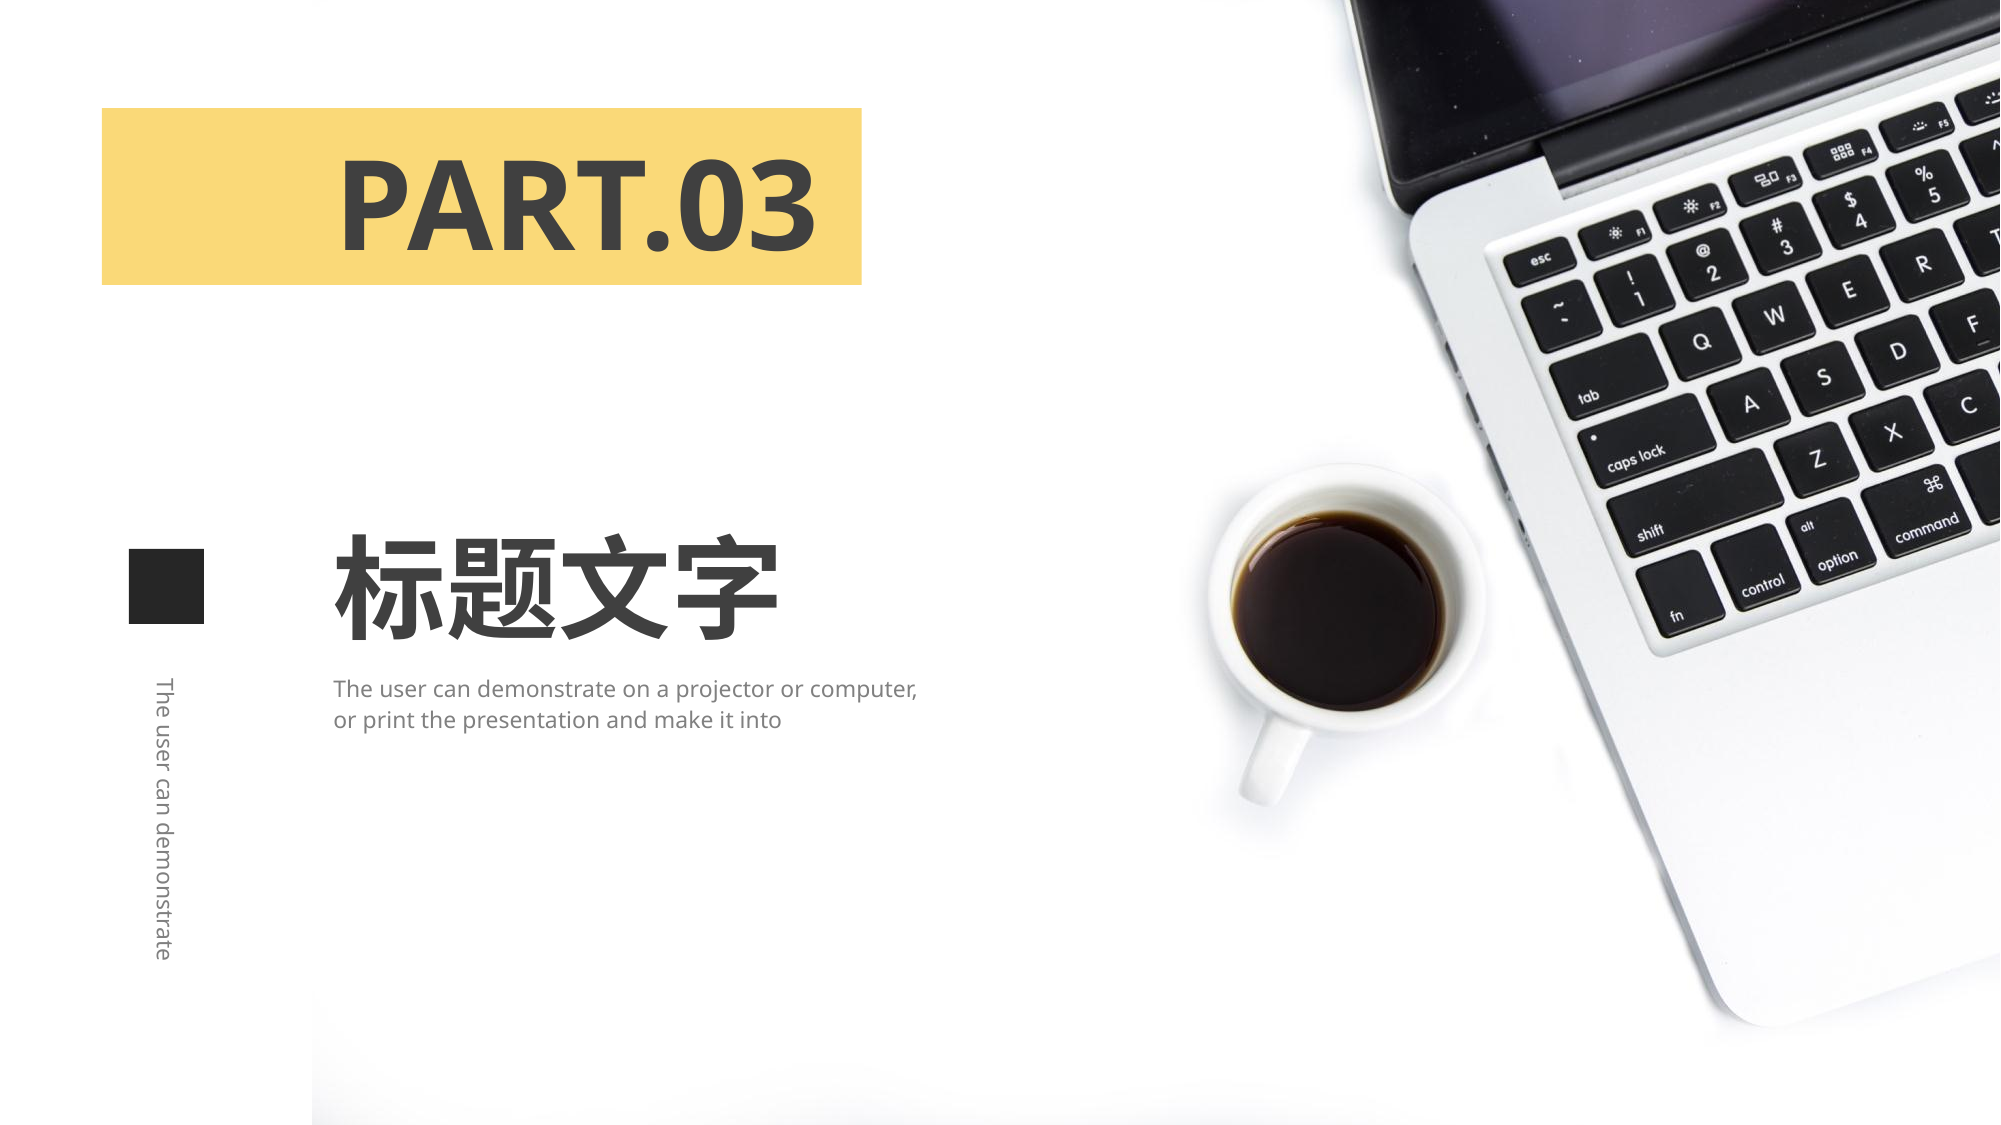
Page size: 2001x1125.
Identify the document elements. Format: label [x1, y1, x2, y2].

text_box [101, 107, 312, 286]
picture [312, 0, 2000, 1125]
text_box [128, 548, 204, 1026]
